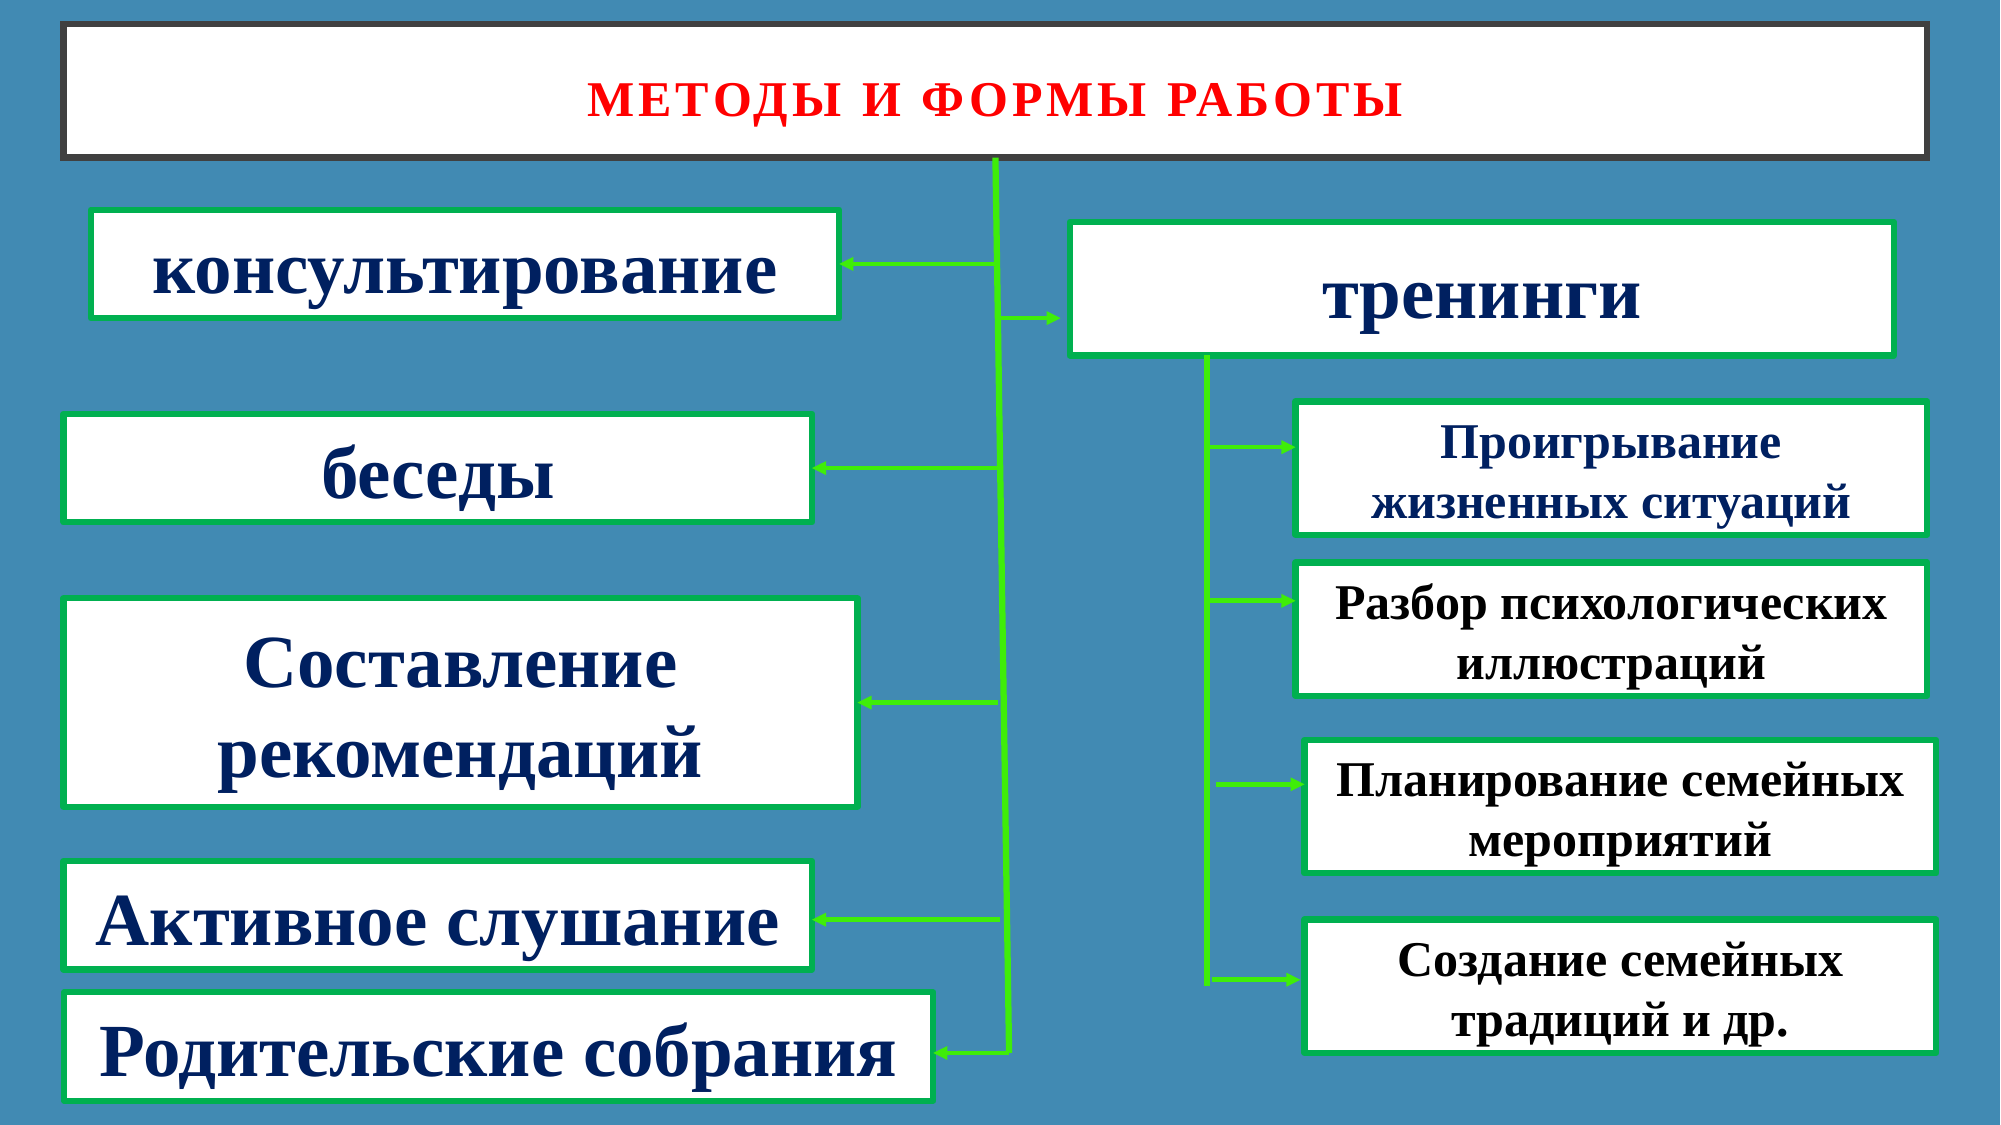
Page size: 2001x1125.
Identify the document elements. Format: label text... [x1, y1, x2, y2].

text_box Методы и Формы работы [63, 24, 1928, 158]
text_box консультирование [90, 209, 840, 319]
text_box Планирование семейных мероприятий [1303, 739, 1937, 874]
text_box тренинги [1069, 221, 1895, 356]
text_box Составление рекомендаций [63, 597, 859, 808]
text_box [995, 157, 1010, 1052]
text_box Проигрывание жизненных ситуаций [1294, 400, 1928, 536]
text_box Создание семейных традиций и др. [1303, 919, 1937, 1054]
text_box Активное слушание [63, 860, 813, 971]
text_box Разбор психологических иллюстраций [1294, 561, 1928, 697]
text_box беседы [63, 413, 813, 523]
text_box Родительские собрания [63, 991, 934, 1102]
